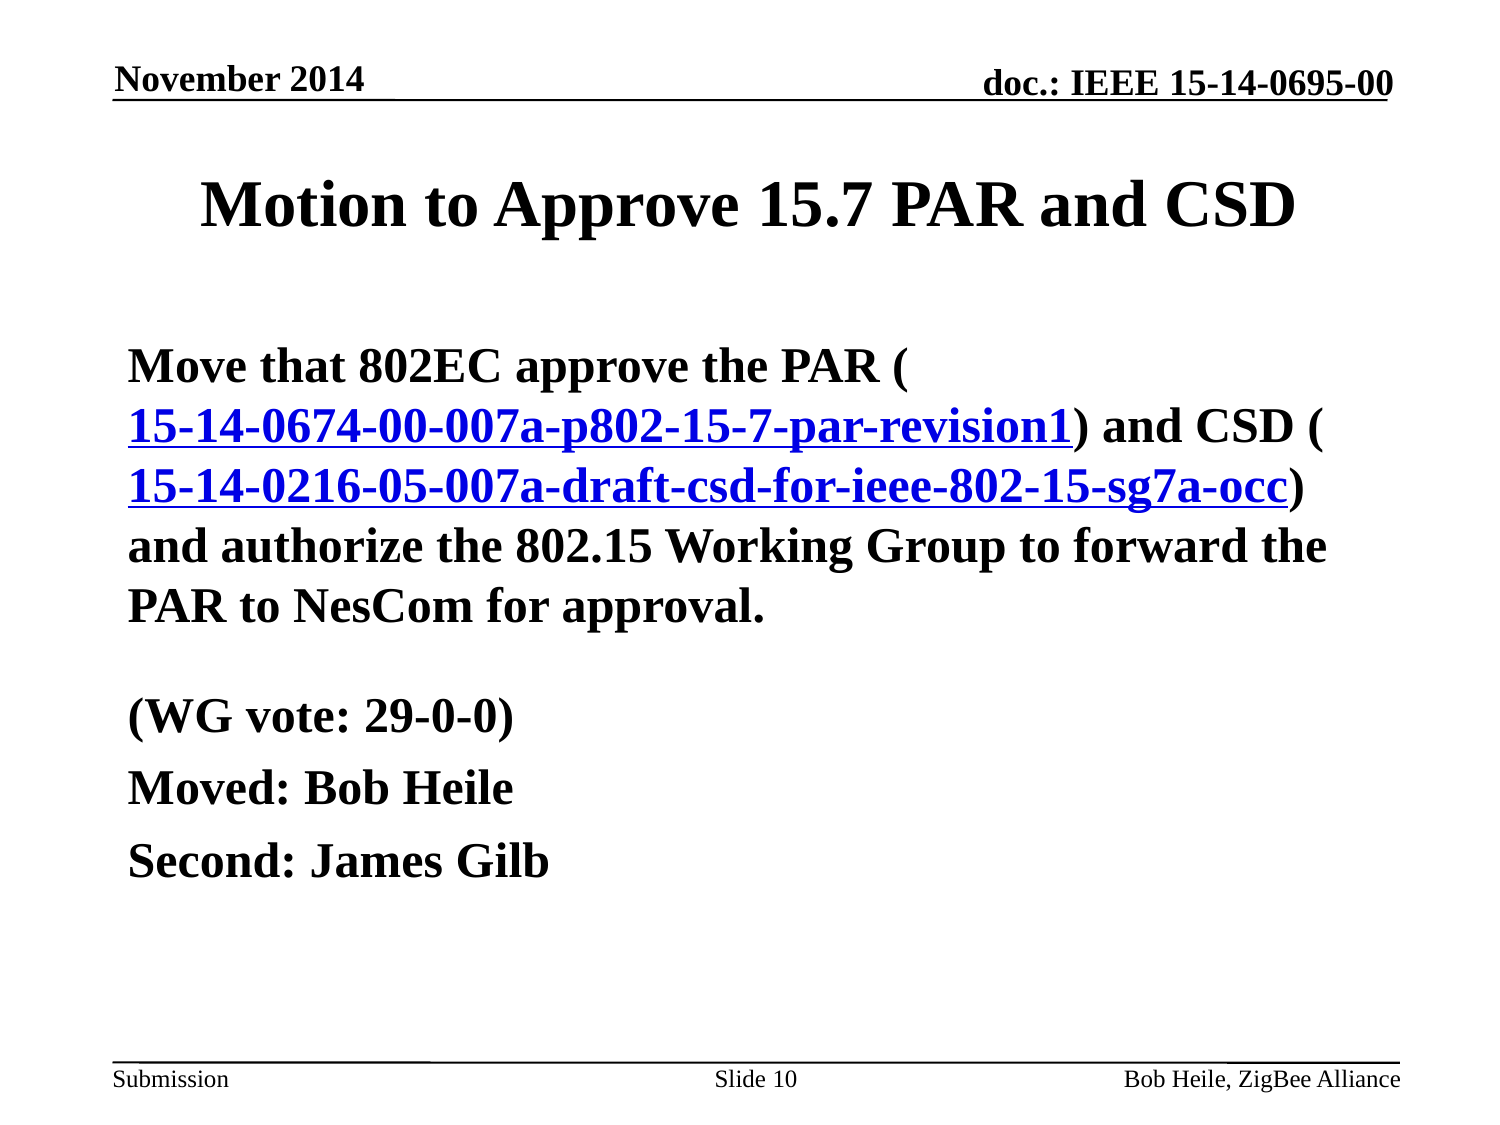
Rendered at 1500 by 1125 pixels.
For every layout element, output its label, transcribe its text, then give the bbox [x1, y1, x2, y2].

slide_number Slide 10 [712, 1061, 800, 1123]
footer Bob Heile, ZigBee Alliance [878, 1061, 1402, 1093]
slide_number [114, 54, 423, 100]
list Move that 802EC approve the PAR (15-14-0674-00-007a-p802-15-7-par-revision1) and CSD (15-14-0216-05-007a-draft-csd-for-ieee-802-15-sg7a-occ) and authorize the 802.15 Working Group to forward the PAR to NesCom for approval. (WG vote: 29-0-0) Moved: Bob Heile Second: James Gilb [112, 324, 1388, 1000]
title Motion to Approve 15.7 PAR and CSD [112, 112, 1388, 288]
